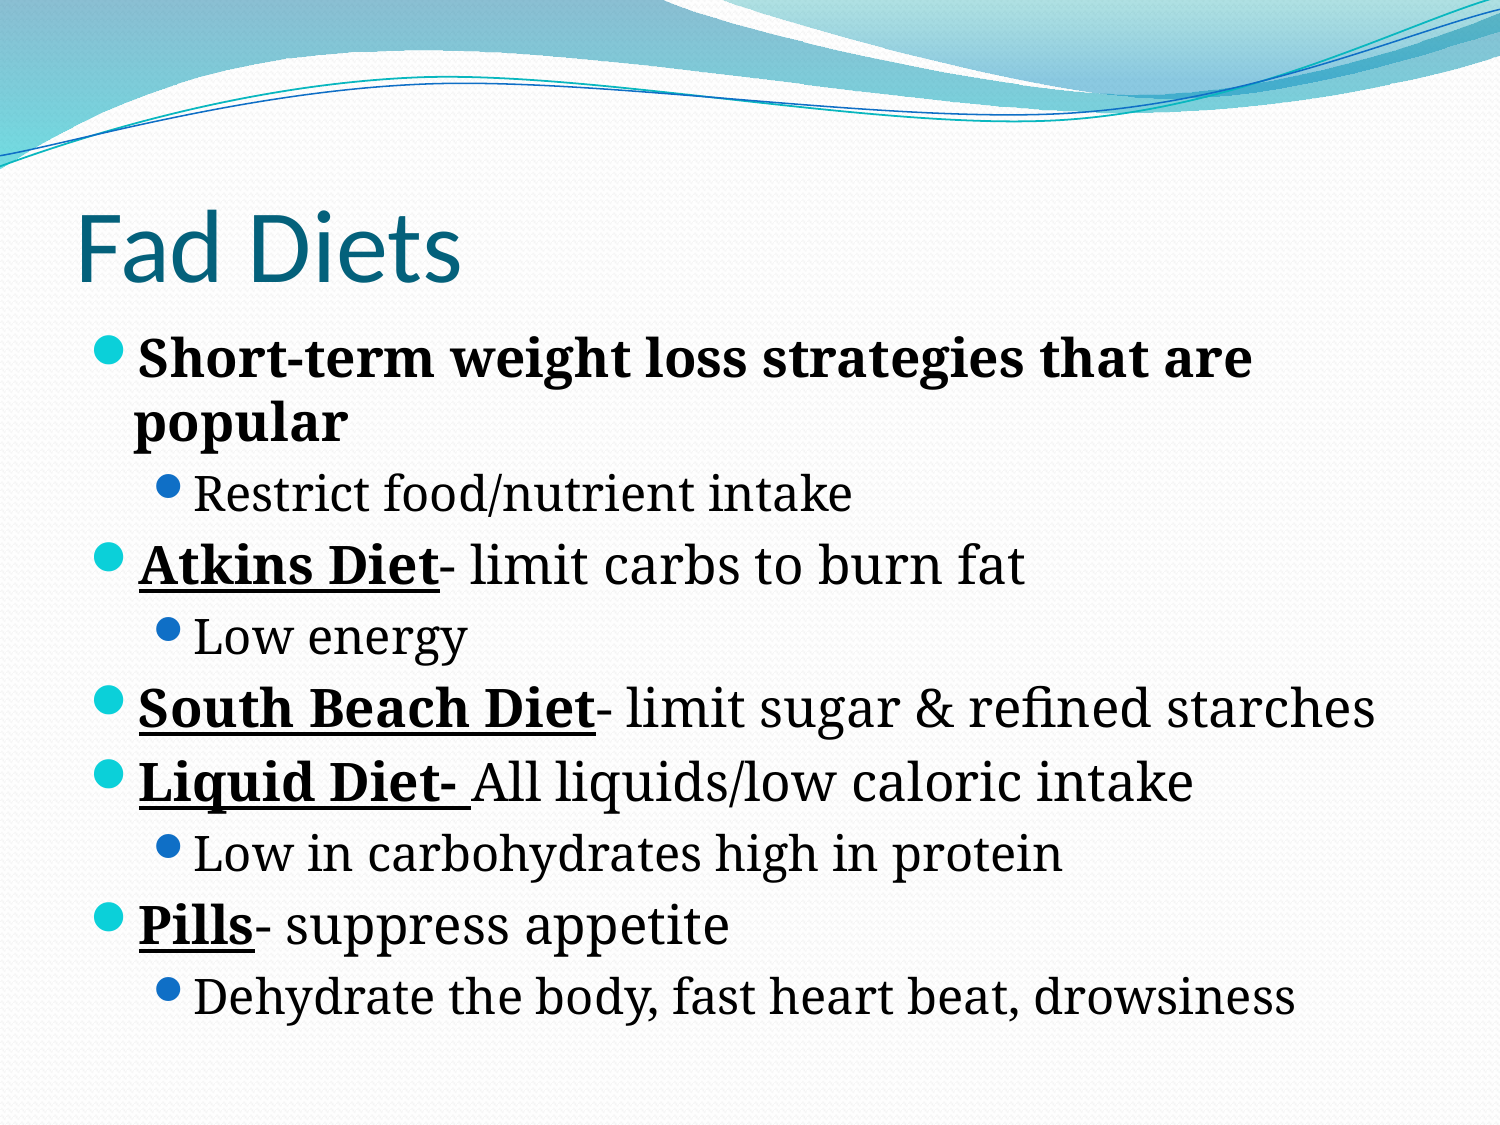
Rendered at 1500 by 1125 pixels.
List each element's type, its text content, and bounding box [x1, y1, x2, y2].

list Short-term weight loss strategies that are popular Restrict food/nutrient intake Atkins Diet- limit carbs to burn fat Low energy South Beach Diet- limit sugar & refined starches Liquid Diet- All liquids/low caloric intake Low in carbohydrates high in protein Pills- suppress appetite Dehydrate the body, fast heart beat, drowsiness [75, 317, 1425, 1038]
title Fad Diets [75, 115, 1425, 303]
